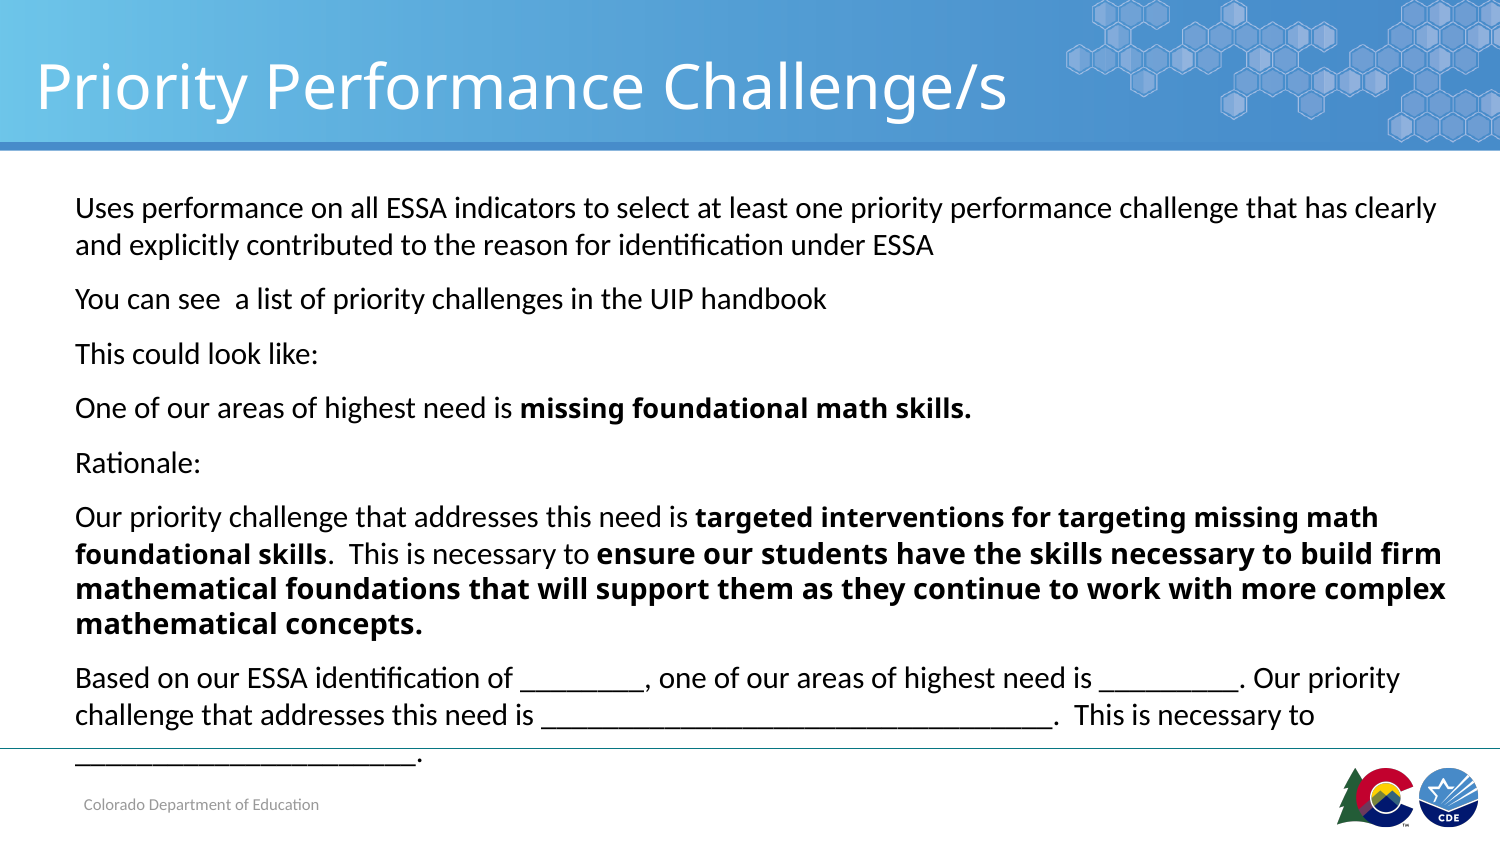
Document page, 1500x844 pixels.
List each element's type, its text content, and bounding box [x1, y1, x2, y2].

picture [0, 0, 1500, 151]
list Uses performance on all ESSA indicators to select at least one priority performance challenge that has clearly and explicitly contributed to the reason for identification under ESSA You can see a list of priority challenges in the UIP handbook This could look like: One of our areas of highest need is missing foundational math skills. Rationale: Our priority challenge that addresses this need is targeted interventions for targeting missing math foundational skills. This is necessary to ensure our students have the skills necessary to build firm mathematical foundations that will support them as they continue to work with more complex mathematical concepts. Based on our ESSA identification of ________, one of our areas of highest need is _________. Our priority challenge that addresses this need is _________________________________. This is necessary to ______________________. [75, 187, 1473, 770]
picture [1336, 767, 1479, 828]
title Priority Performance Challenge/s [34, 37, 1433, 132]
